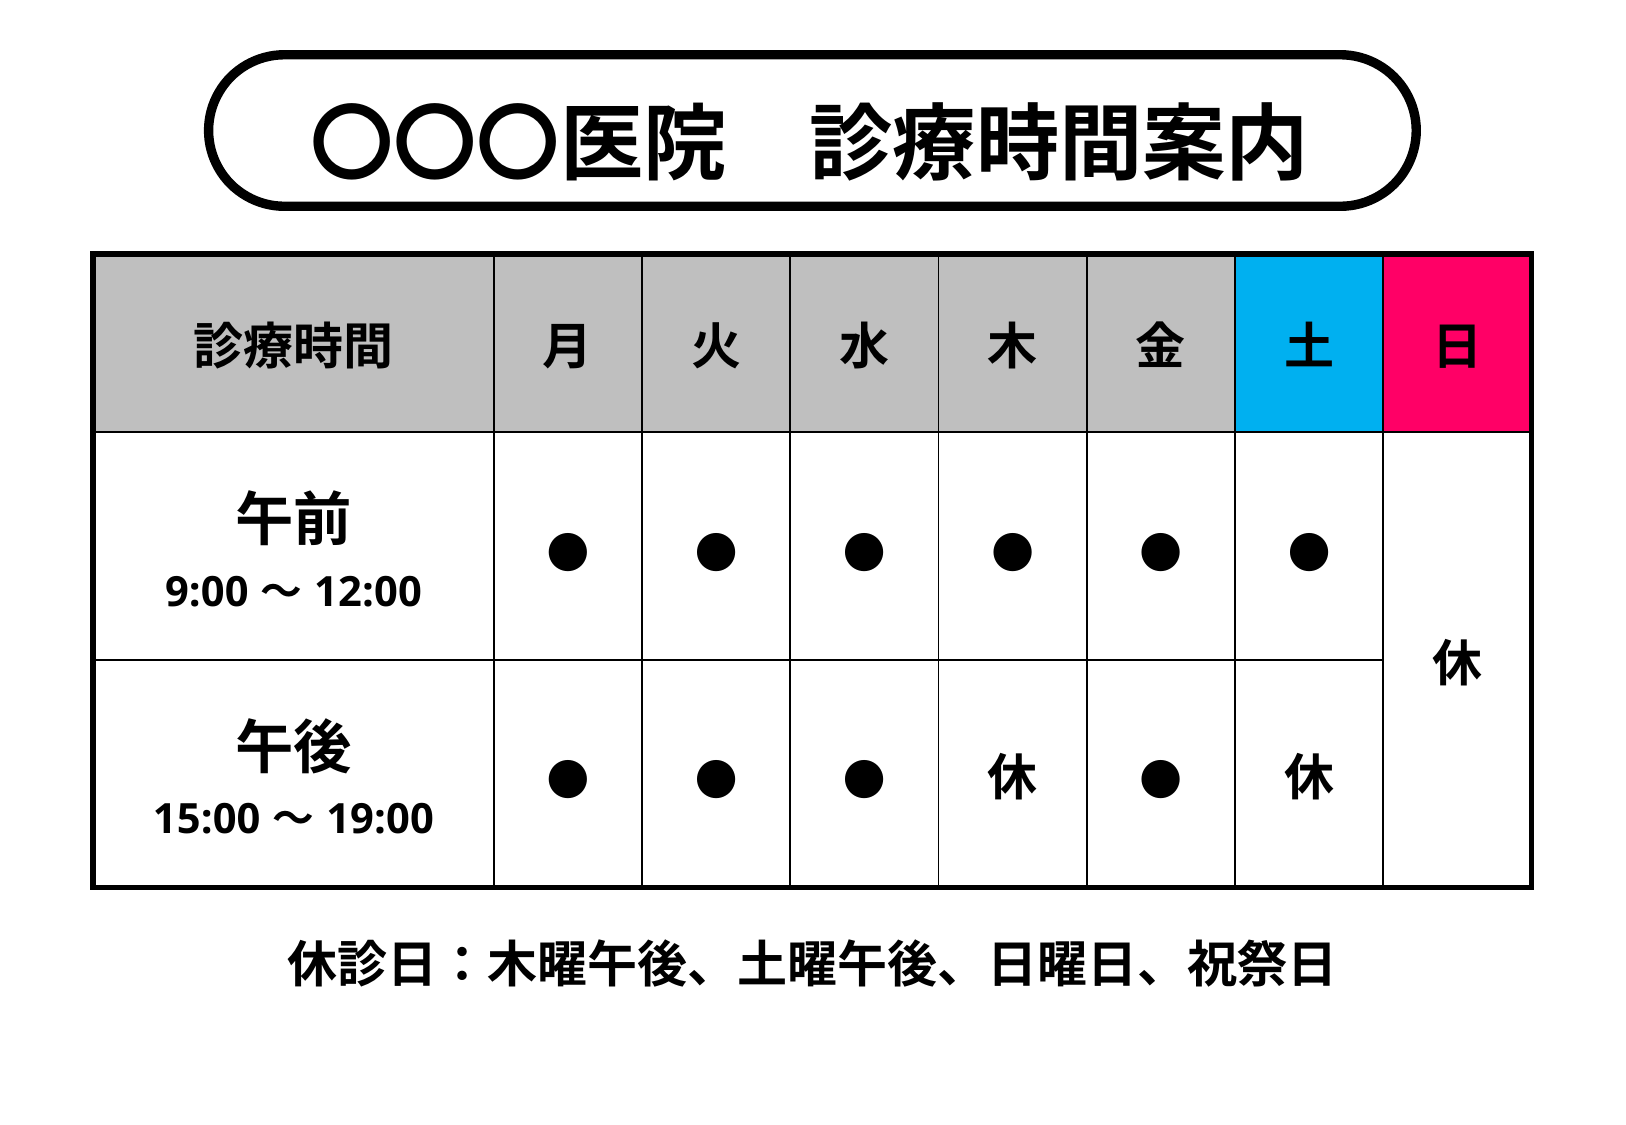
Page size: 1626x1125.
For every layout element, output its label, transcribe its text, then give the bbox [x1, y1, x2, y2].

text_box 〇〇〇医院 診療時間案内 [295, 83, 1325, 198]
table_cell 午前 9:00～12:00 [96, 433, 493, 659]
table_header 木 [939, 257, 1086, 431]
table_header 診療時間 [96, 257, 493, 431]
table_cell 午後 15:00～19:00 [96, 661, 493, 885]
table_cell ● [939, 433, 1086, 659]
table_header 金 [1088, 257, 1234, 431]
table_cell ● [1088, 433, 1234, 659]
table_cell ● [495, 433, 641, 659]
table_cell ● [495, 661, 641, 885]
table_header 日 [1384, 257, 1529, 431]
text_box [207, 53, 1418, 208]
table_cell 休 [1384, 433, 1529, 885]
table_cell ● [1088, 661, 1234, 885]
table_cell 休 [1236, 661, 1382, 885]
table_cell ● [791, 661, 938, 885]
table_header 月 [495, 257, 641, 431]
table_header 土 [1236, 257, 1382, 431]
table_header 火 [643, 257, 789, 431]
text_box 休診日：木曜午後、土曜午後、日曜日、祝祭日 [272, 925, 1353, 1001]
table_cell ● [643, 661, 789, 885]
table_cell ● [643, 433, 789, 659]
table_cell ● [1236, 433, 1382, 659]
table_cell 休 [939, 661, 1086, 885]
table_header 水 [791, 257, 938, 431]
table_cell ● [791, 433, 938, 659]
